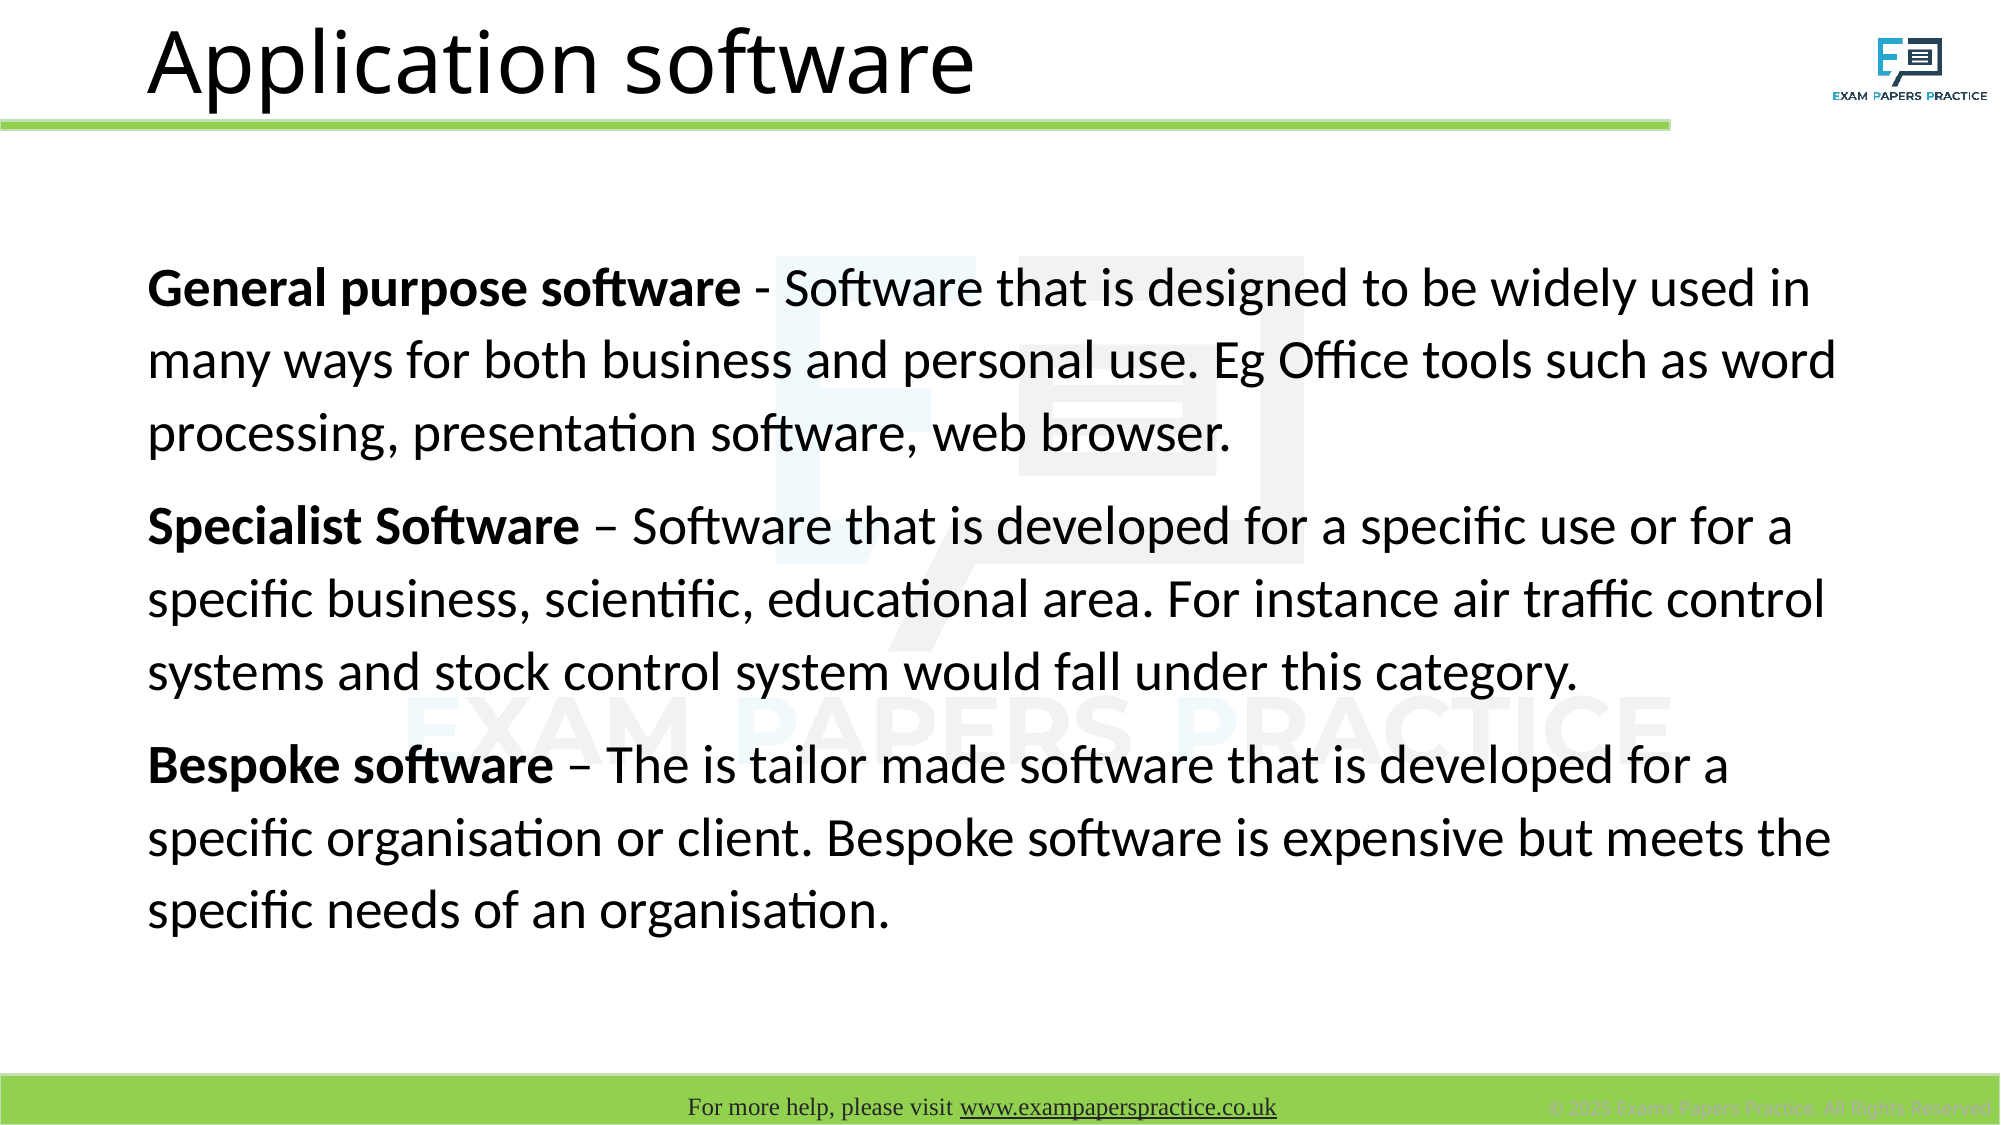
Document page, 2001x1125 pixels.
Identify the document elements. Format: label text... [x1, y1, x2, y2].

title Application software [132, 11, 1858, 121]
list General purpose software - Software that is designed to be widely used in many ways for both business and personal use. Eg Office tools such as word processing, presentation software, web browser. Specialist Software – Software that is developed for a specific use or for a specific business, scientific, educational area. For instance air traffic control systems and stock control system would fall under this category. Bespoke software – The is tailor made software that is developed for a specific organisation or client. Bespoke software is expensive but meets the specific needs of an organisation. [132, 236, 1858, 951]
